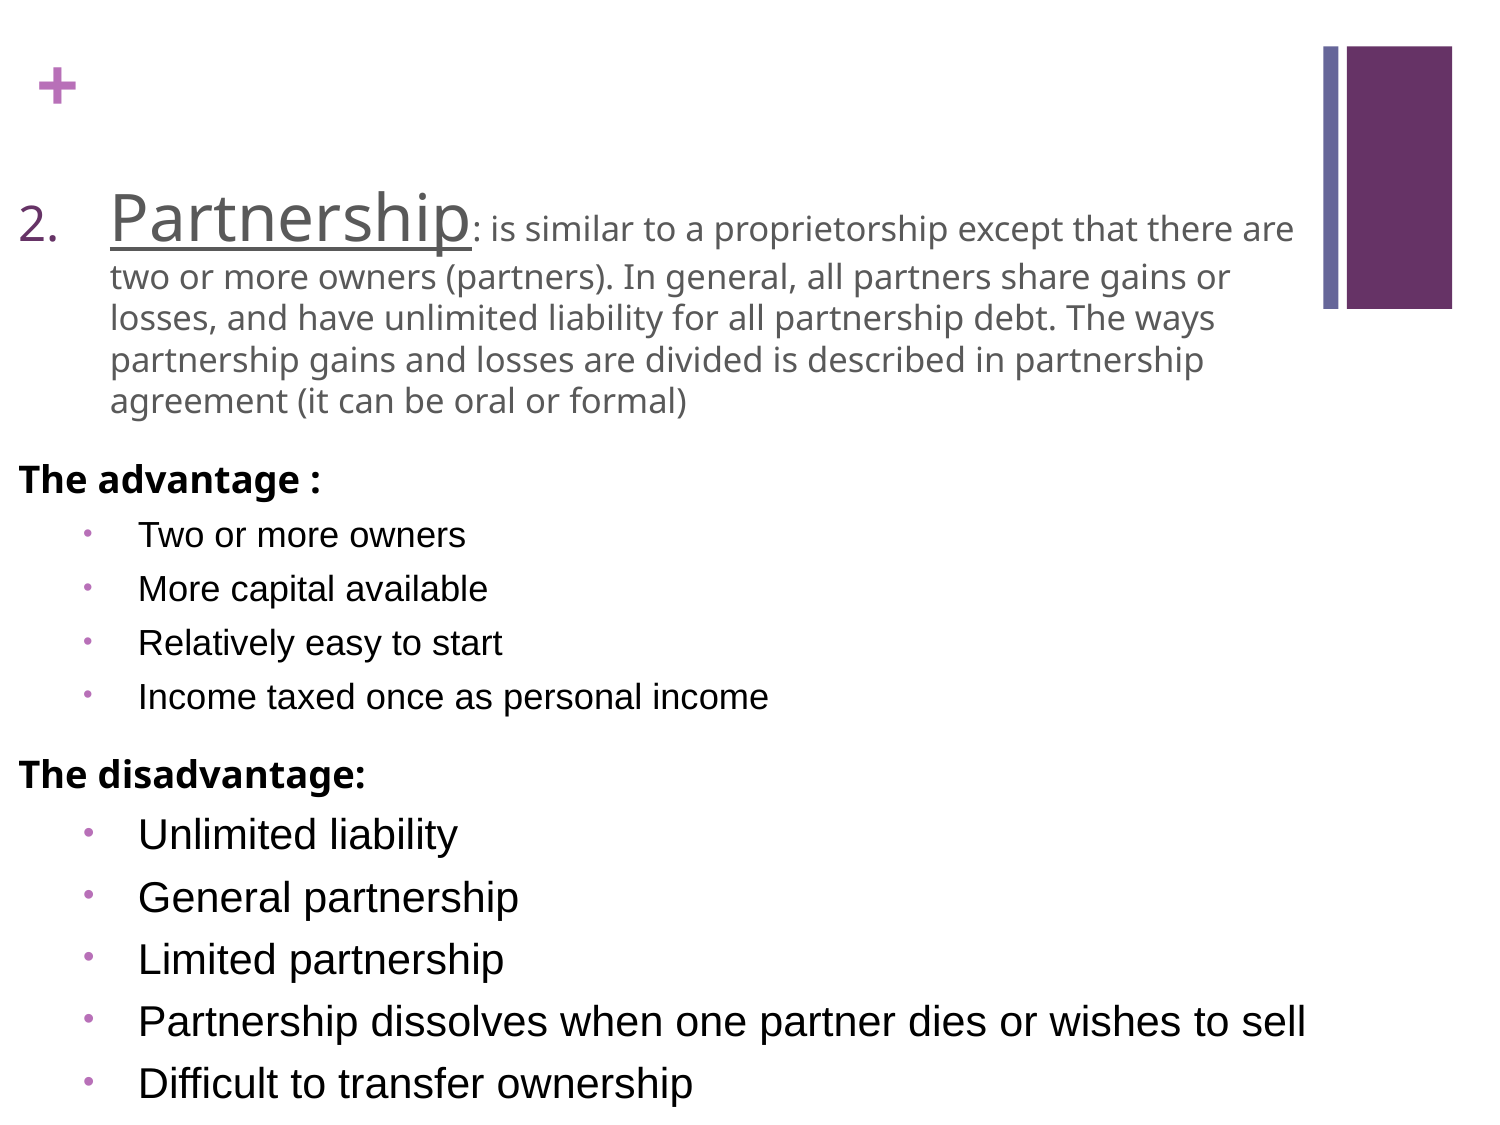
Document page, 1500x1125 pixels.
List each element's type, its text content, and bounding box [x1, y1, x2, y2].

list Partnership: is similar to a proprietorship except that there are two or more owners (partners). In general, all partners share gains or losses, and have unlimited liability for all partnership debt. The ways partnership gains and losses are divided is described in partnership agreement (it can be oral or formal) The advantage : Two or more owners More capital available Relatively easy to start Income taxed once as personal income The disadvantage: Unlimited liability General partnership Limited partnership Partnership dissolves when one partner dies or wishes to sell Difficult to transfer ownership [3, 168, 1354, 1125]
